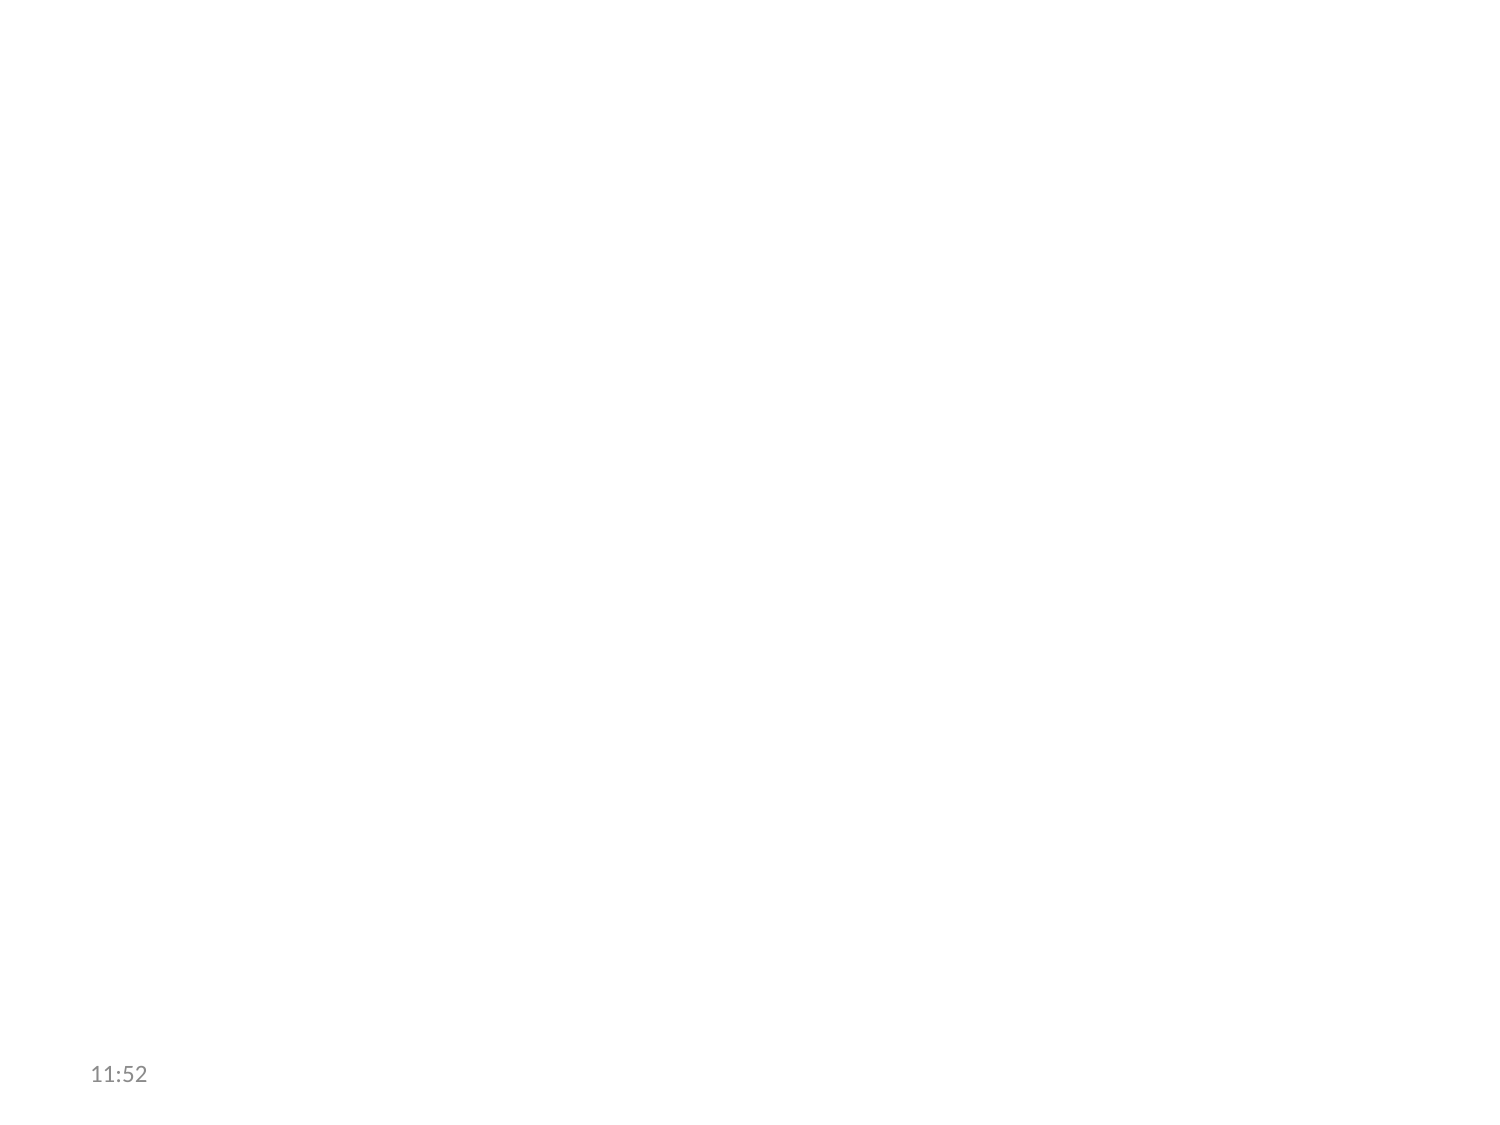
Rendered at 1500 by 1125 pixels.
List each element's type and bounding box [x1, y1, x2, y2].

slide_number [75, 1042, 425, 1103]
